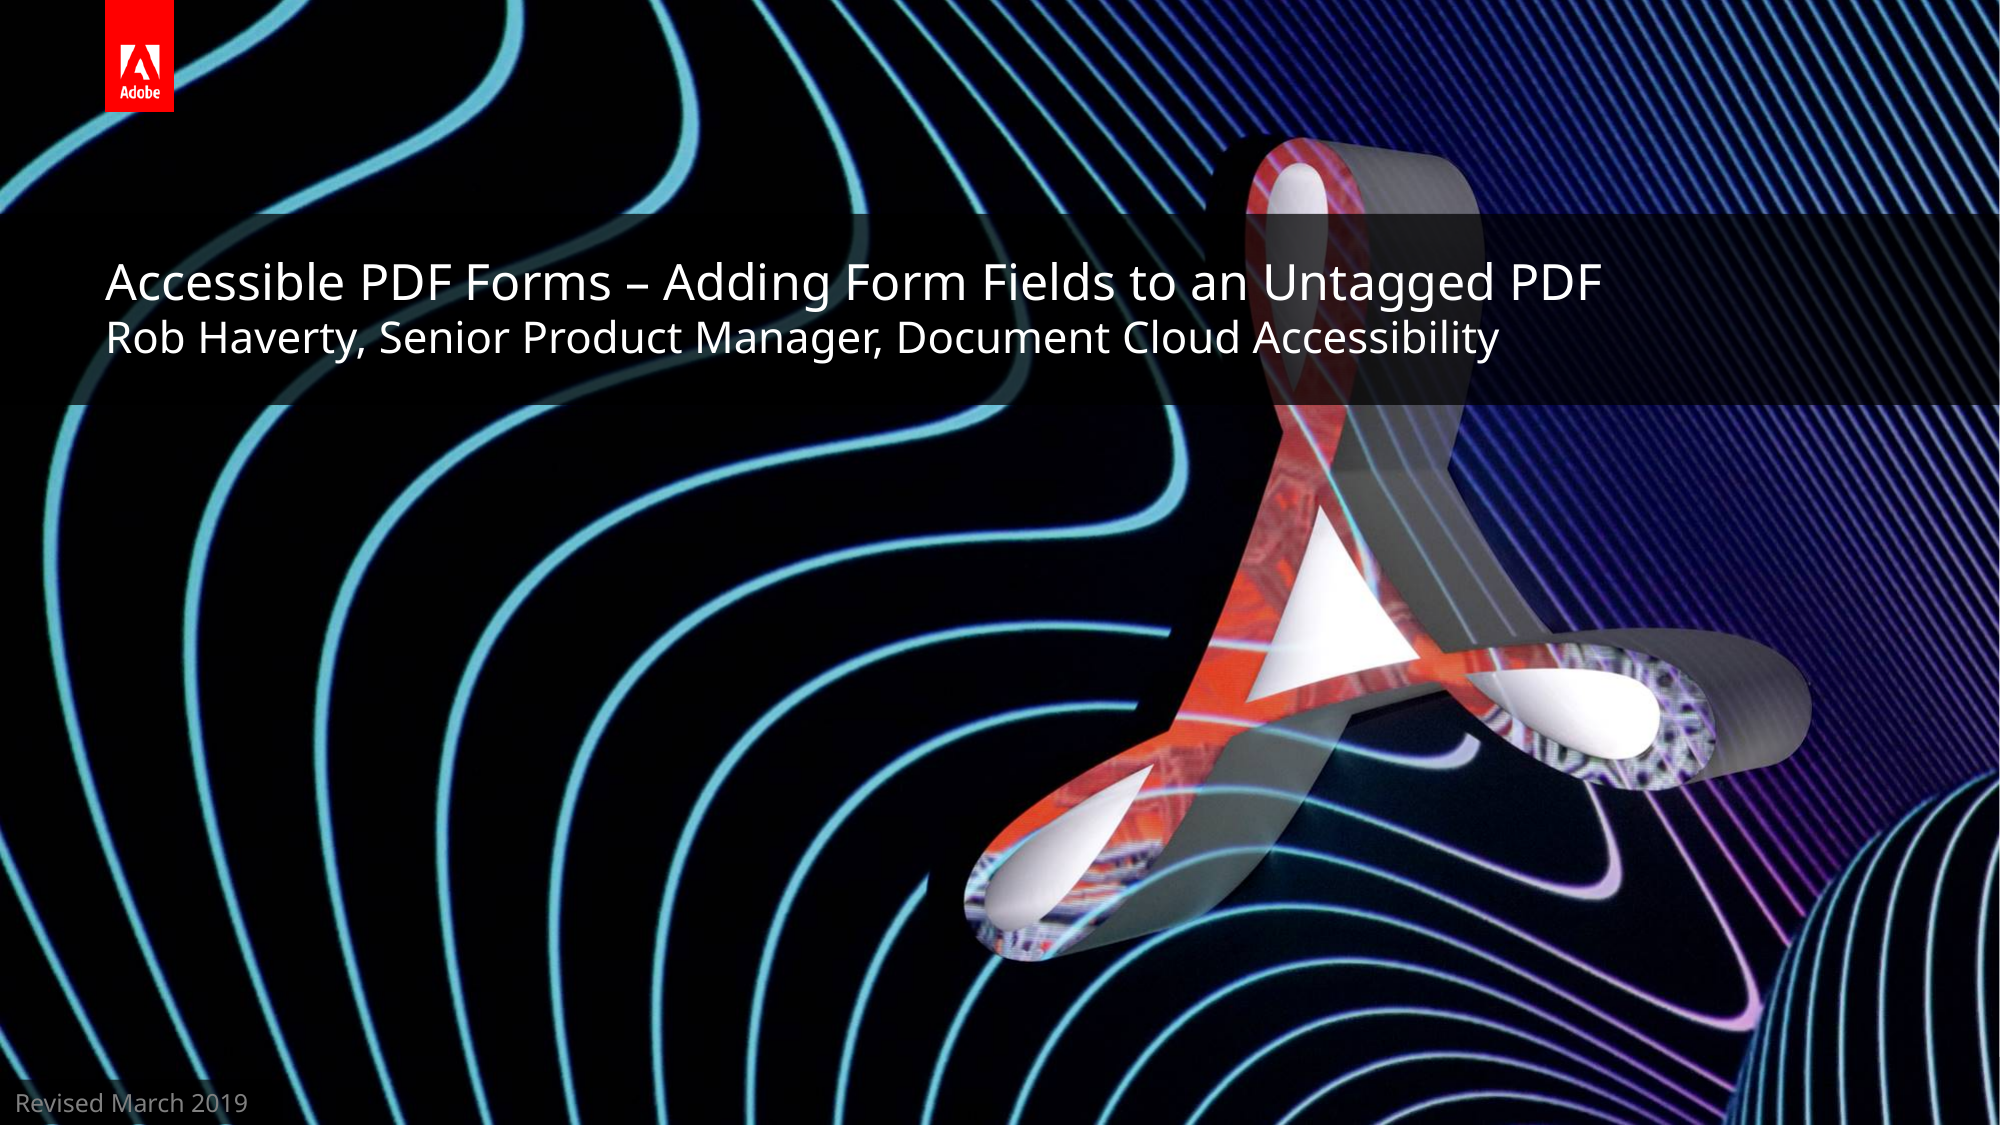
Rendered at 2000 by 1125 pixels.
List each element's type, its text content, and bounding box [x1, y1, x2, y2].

title Accessible PDF Forms – Adding Form Fields to an Untagged PDF [105, 250, 1897, 310]
subtitle Rob Haverty, Senior Product Manager, Document Cloud Accessibility [105, 310, 1897, 364]
picture [0, 0, 2000, 1125]
text_box Revised March 2019 [0, 1079, 283, 1125]
